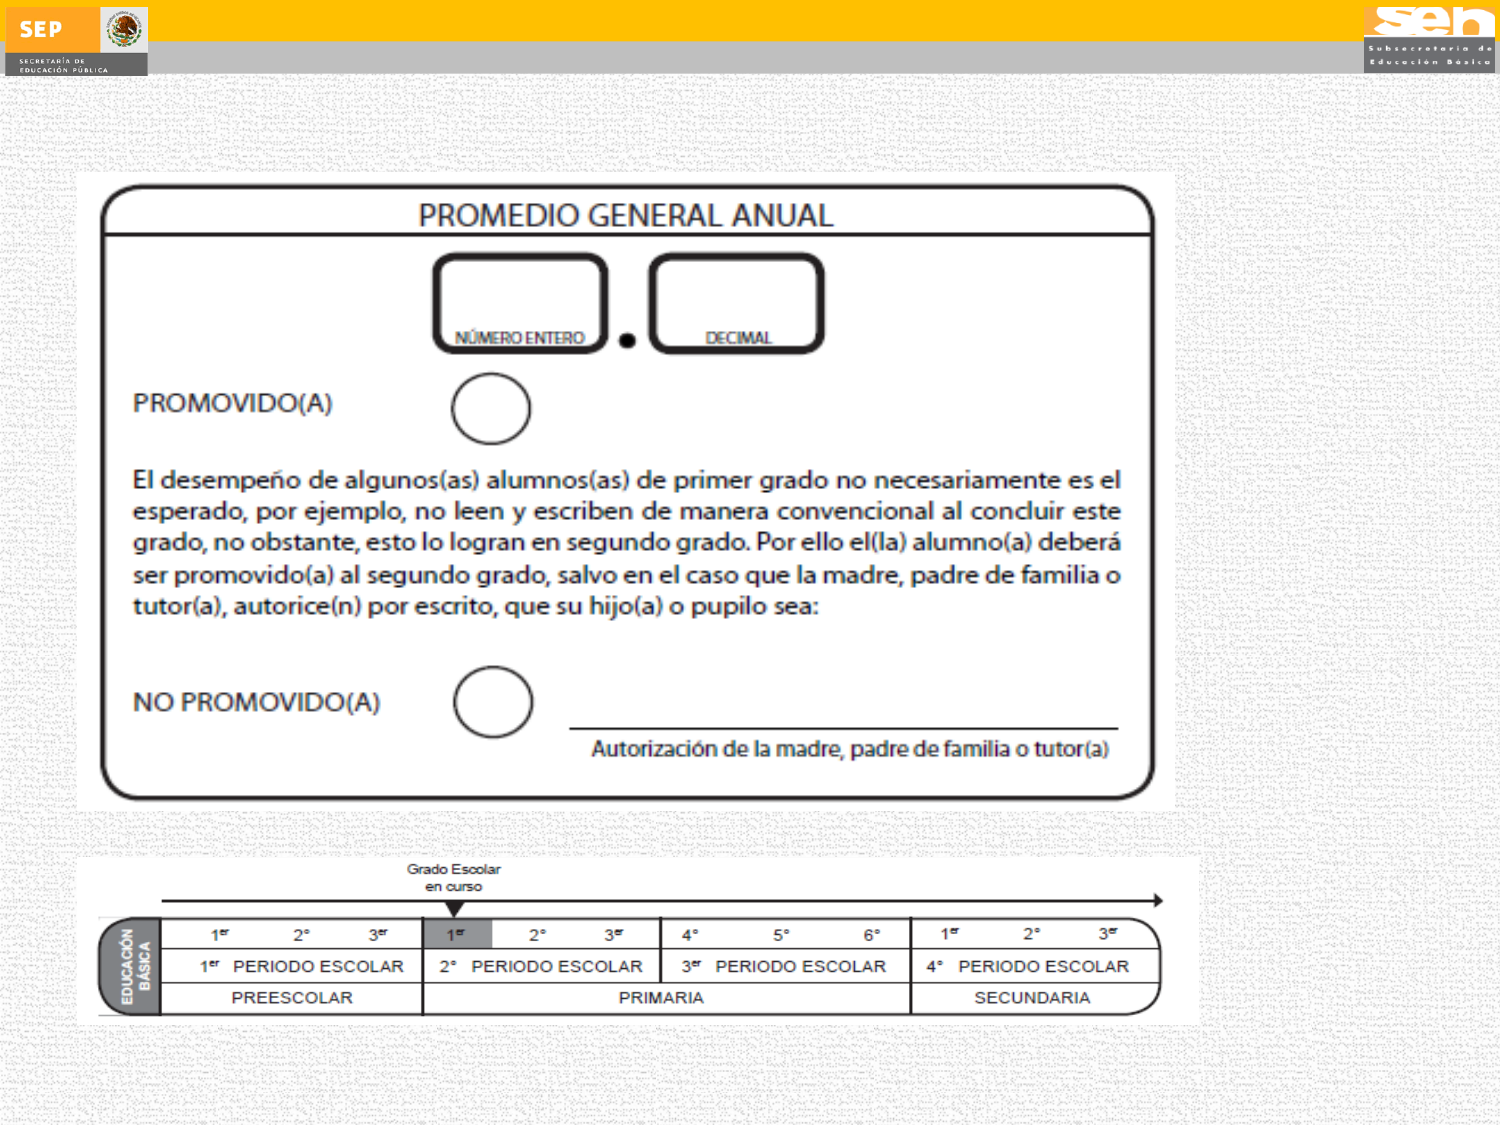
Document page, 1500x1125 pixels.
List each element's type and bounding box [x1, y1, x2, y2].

picture [5, 7, 148, 76]
picture [76, 857, 1200, 1026]
picture [76, 172, 1176, 811]
picture [1364, 7, 1495, 73]
